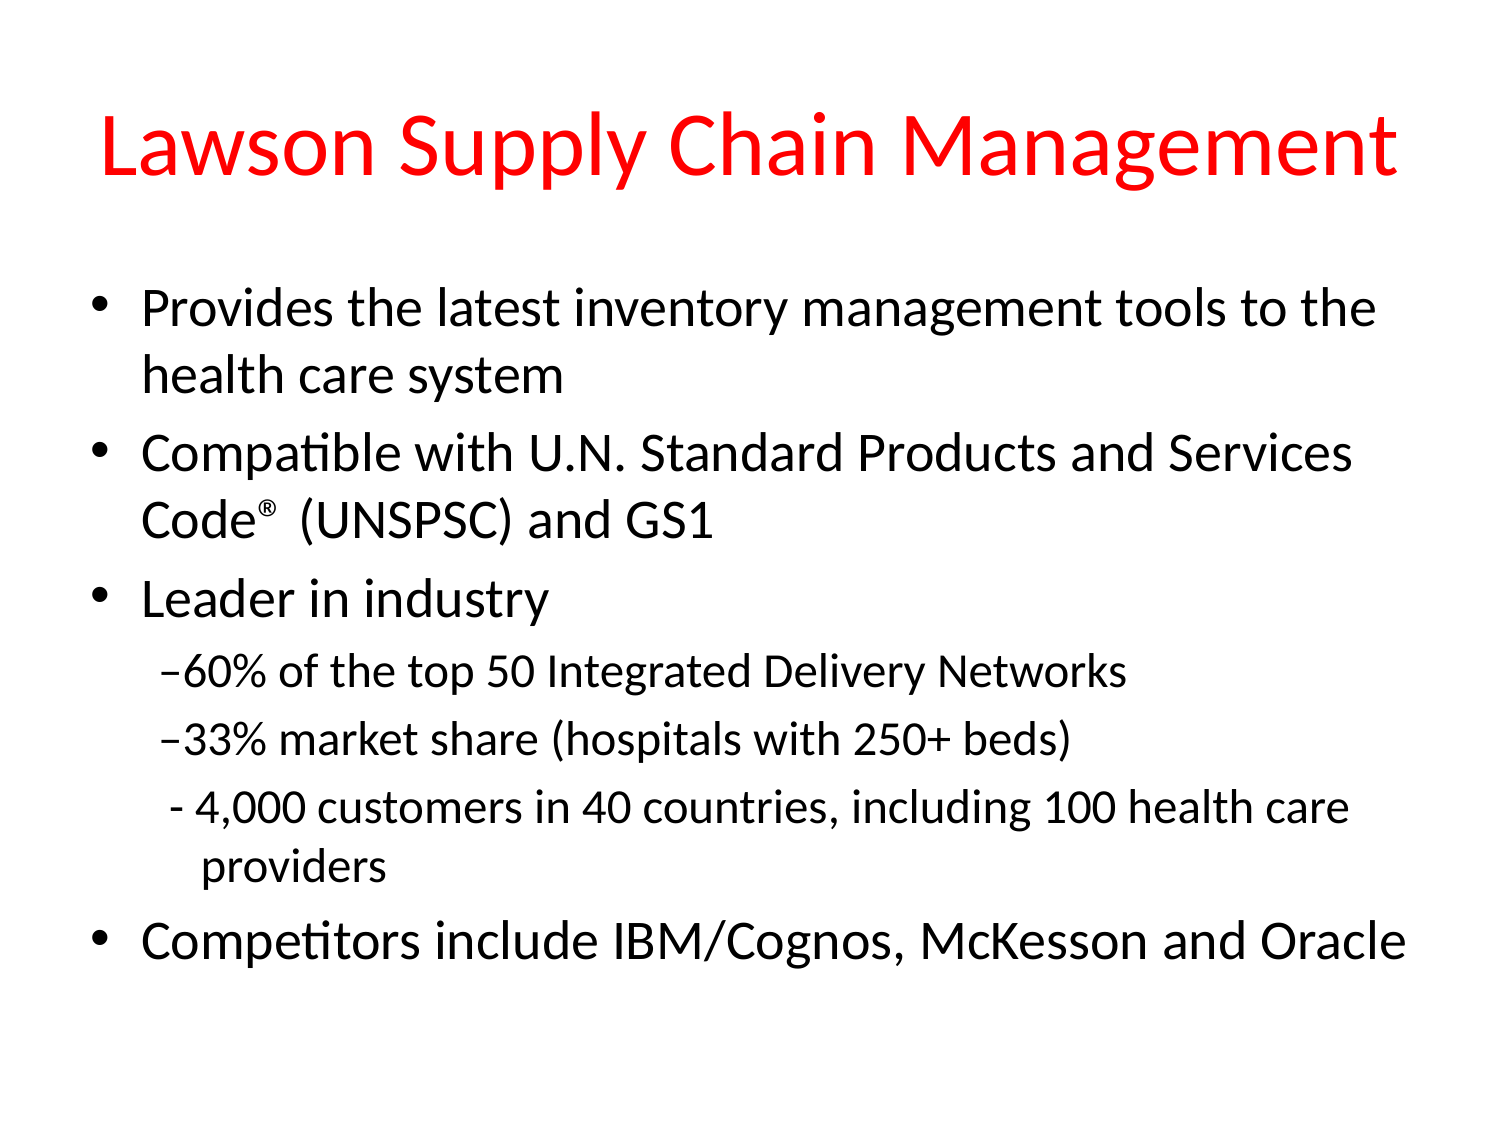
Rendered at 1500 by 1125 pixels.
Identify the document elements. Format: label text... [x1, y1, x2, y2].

list Provides the latest inventory management tools to the health care system Compatible with U.N. Standard Products and Services Code® (UNSPSC) and GS1 Leader in industry –60% of the top 50 Integrated Delivery Networks –33% market share (hospitals with 250+ beds) - 4,000 customers in 40 countries, including 100 health care providers Competitors include IBM/Cognos, McKesson and Oracle [75, 262, 1425, 1005]
title Lawson Supply Chain Management [75, 45, 1425, 233]
